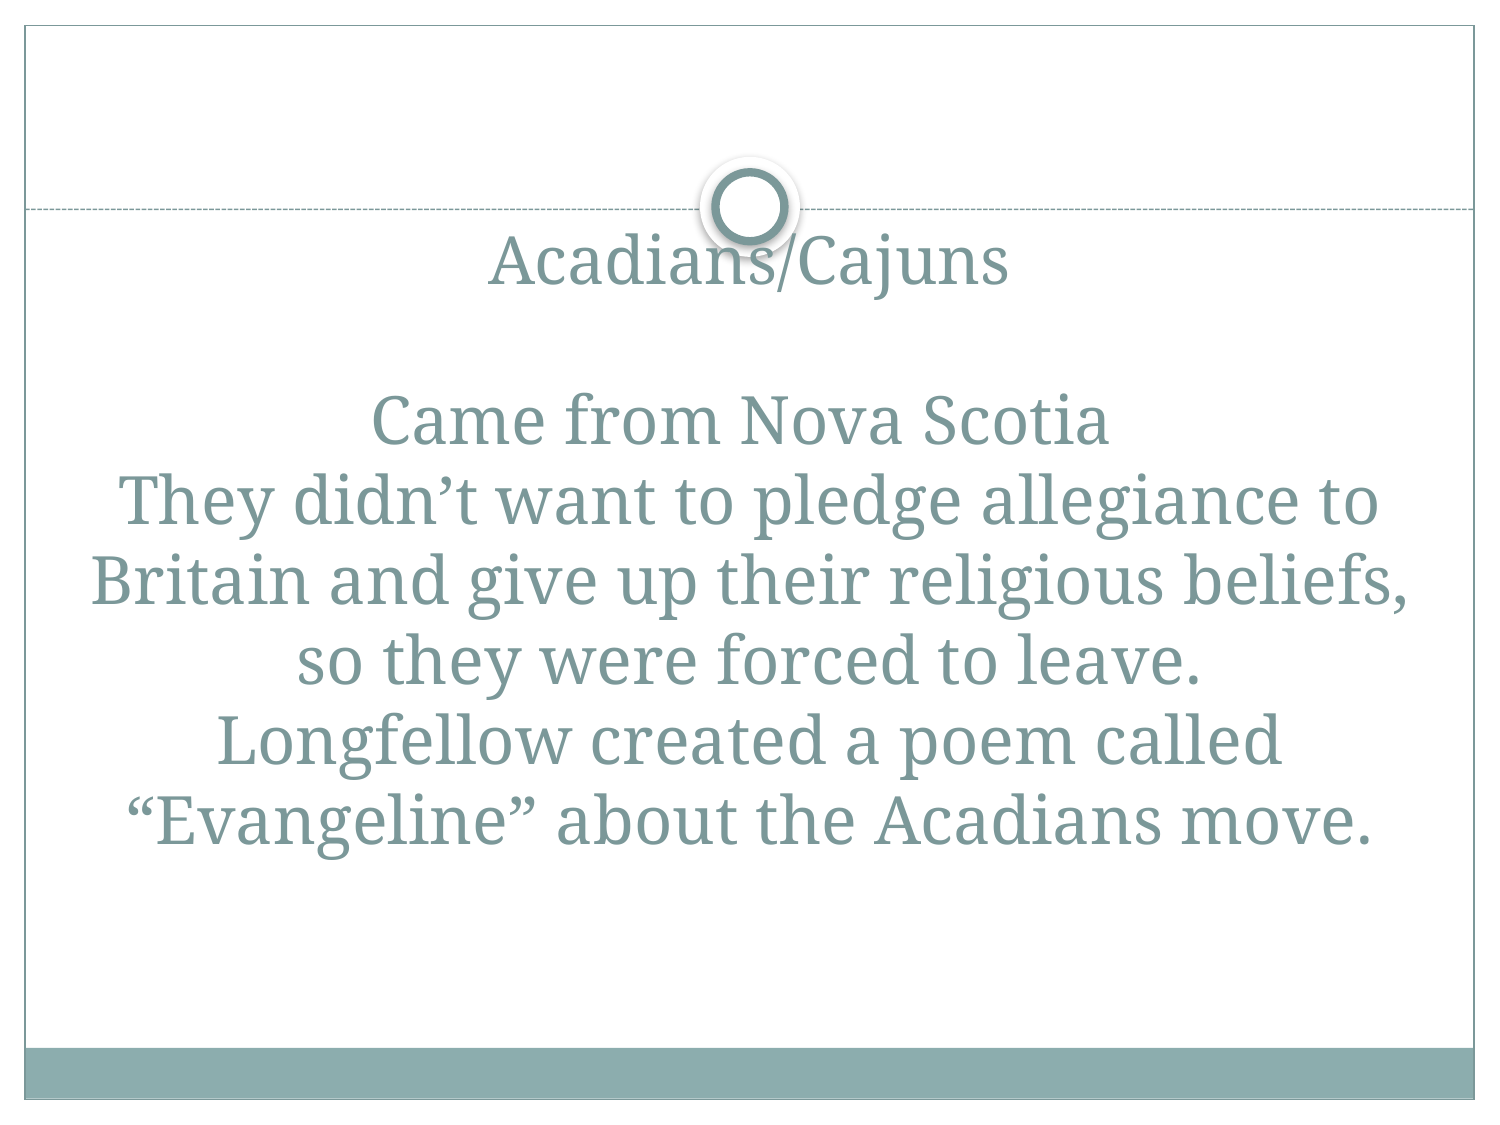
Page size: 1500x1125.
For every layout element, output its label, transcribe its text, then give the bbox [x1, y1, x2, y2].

title Acadians/Cajuns Came from Nova Scotia They didn’t want to pledge allegiance to Britain and give up their religious beliefs, so they were forced to leave. Longfellow created a poem called “Evangeline” about the Acadians move. [75, 45, 1425, 1025]
